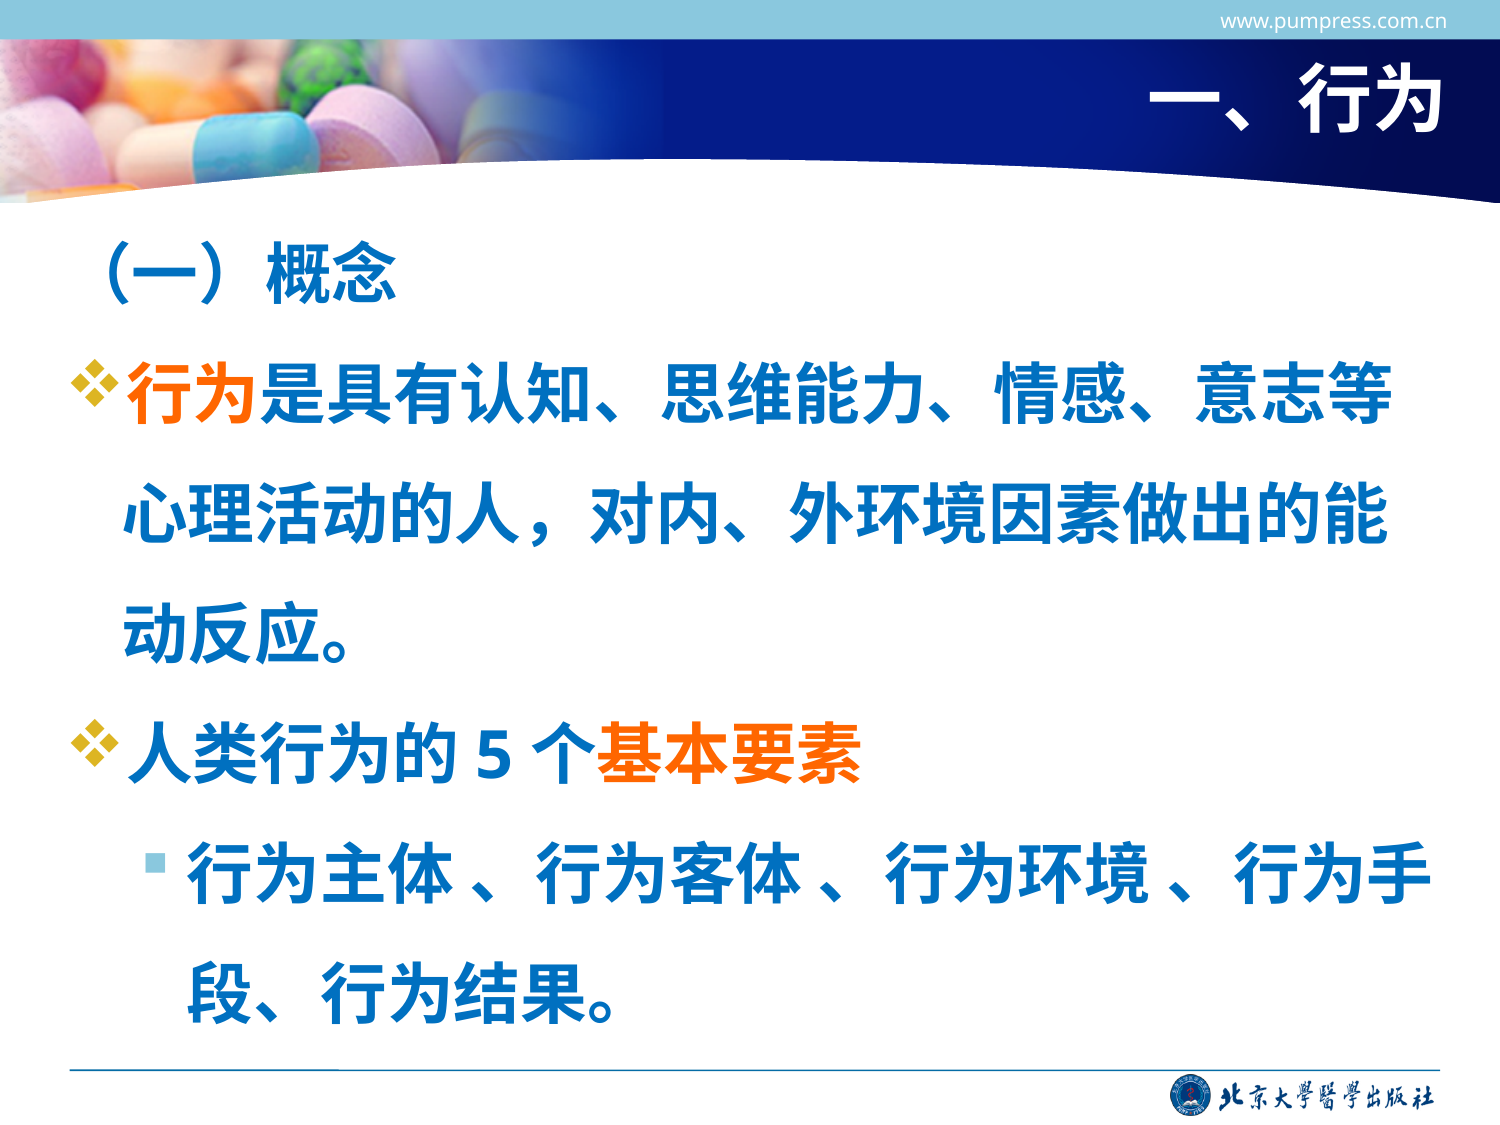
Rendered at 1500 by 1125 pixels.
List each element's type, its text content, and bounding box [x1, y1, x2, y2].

title 一、行为 [137, 49, 1463, 143]
picture [1170, 1074, 1436, 1118]
list （一）概念 行为是具有认知、思维能力、情感、意志等心理活动的人，对内、外环境因素做出的能动反应。 人类行为的5个基本要素 行为主体 、行为客体 、行为环境 、行为手段、行为结果。 [49, 184, 1463, 1071]
picture [0, 40, 1500, 203]
slide_number www.pumpress.com.cn [1024, 0, 1463, 38]
